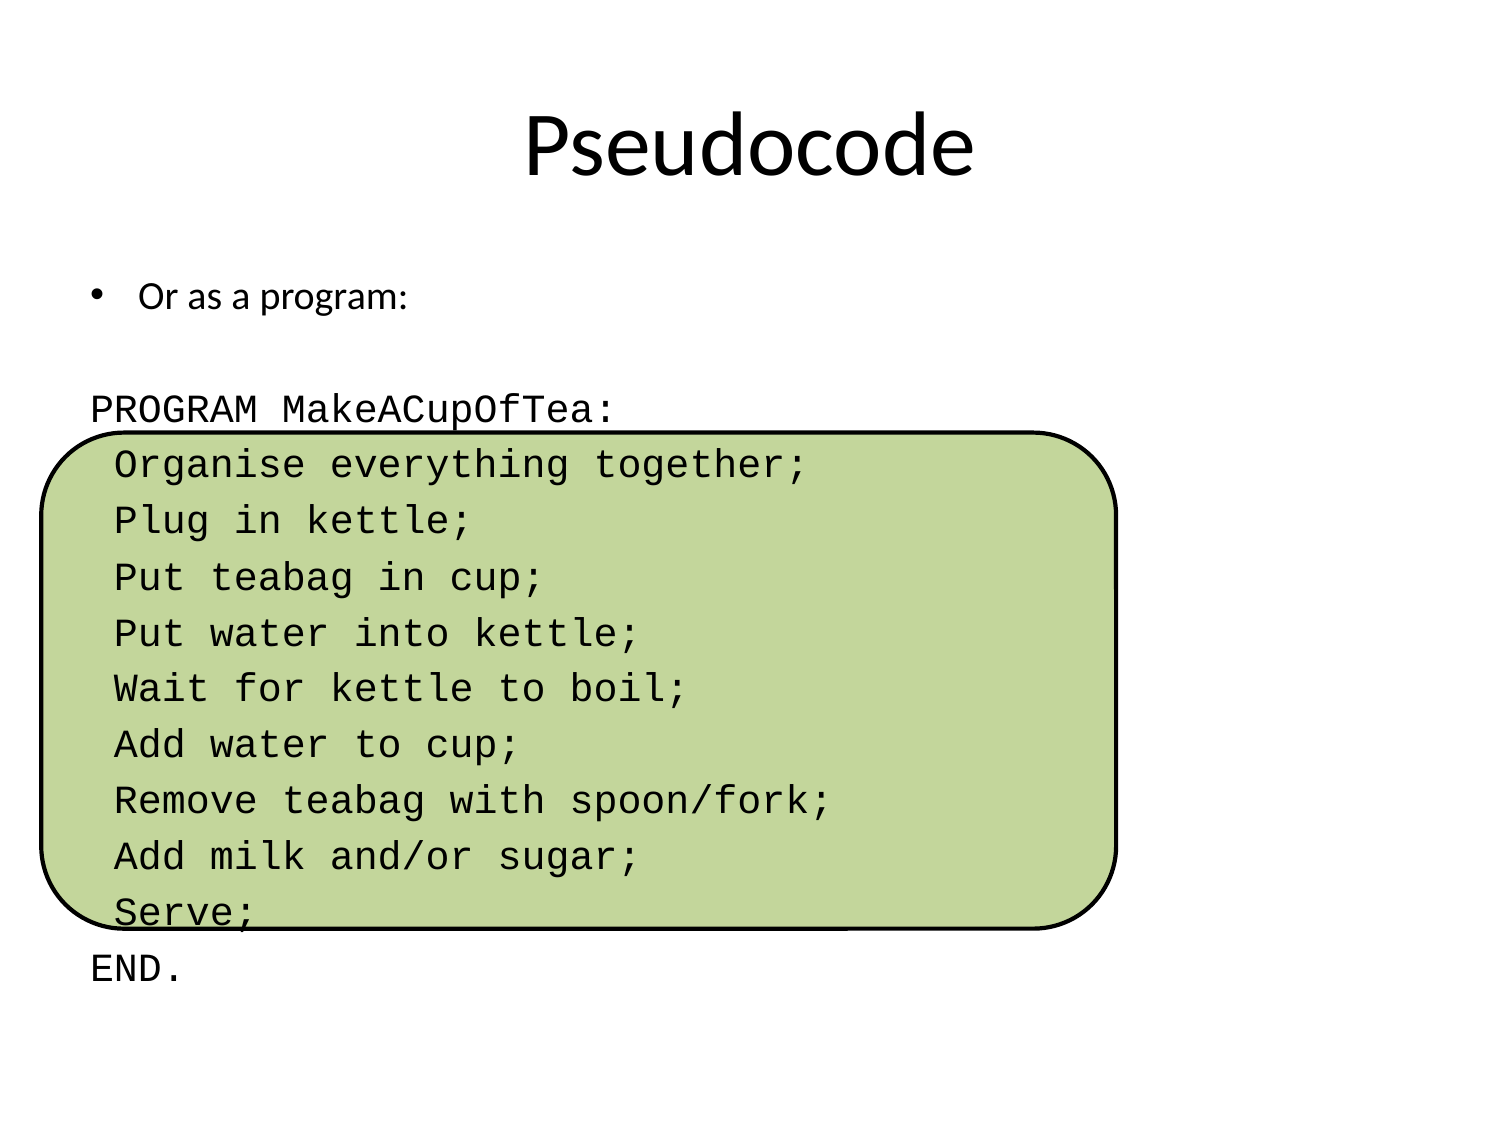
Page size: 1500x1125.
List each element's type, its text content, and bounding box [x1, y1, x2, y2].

list Or as a program: PROGRAM MakeACupOfTea: Organise everything together; Plug in kettle; Put teabag in cup; Put water into kettle; Wait for kettle to boil; Add water to cup; Remove teabag with spoon/fork; Add milk and/or sugar; Serve; END. [75, 262, 1425, 1005]
text_box [39, 446, 75, 916]
title Pseudocode [75, 45, 1425, 233]
